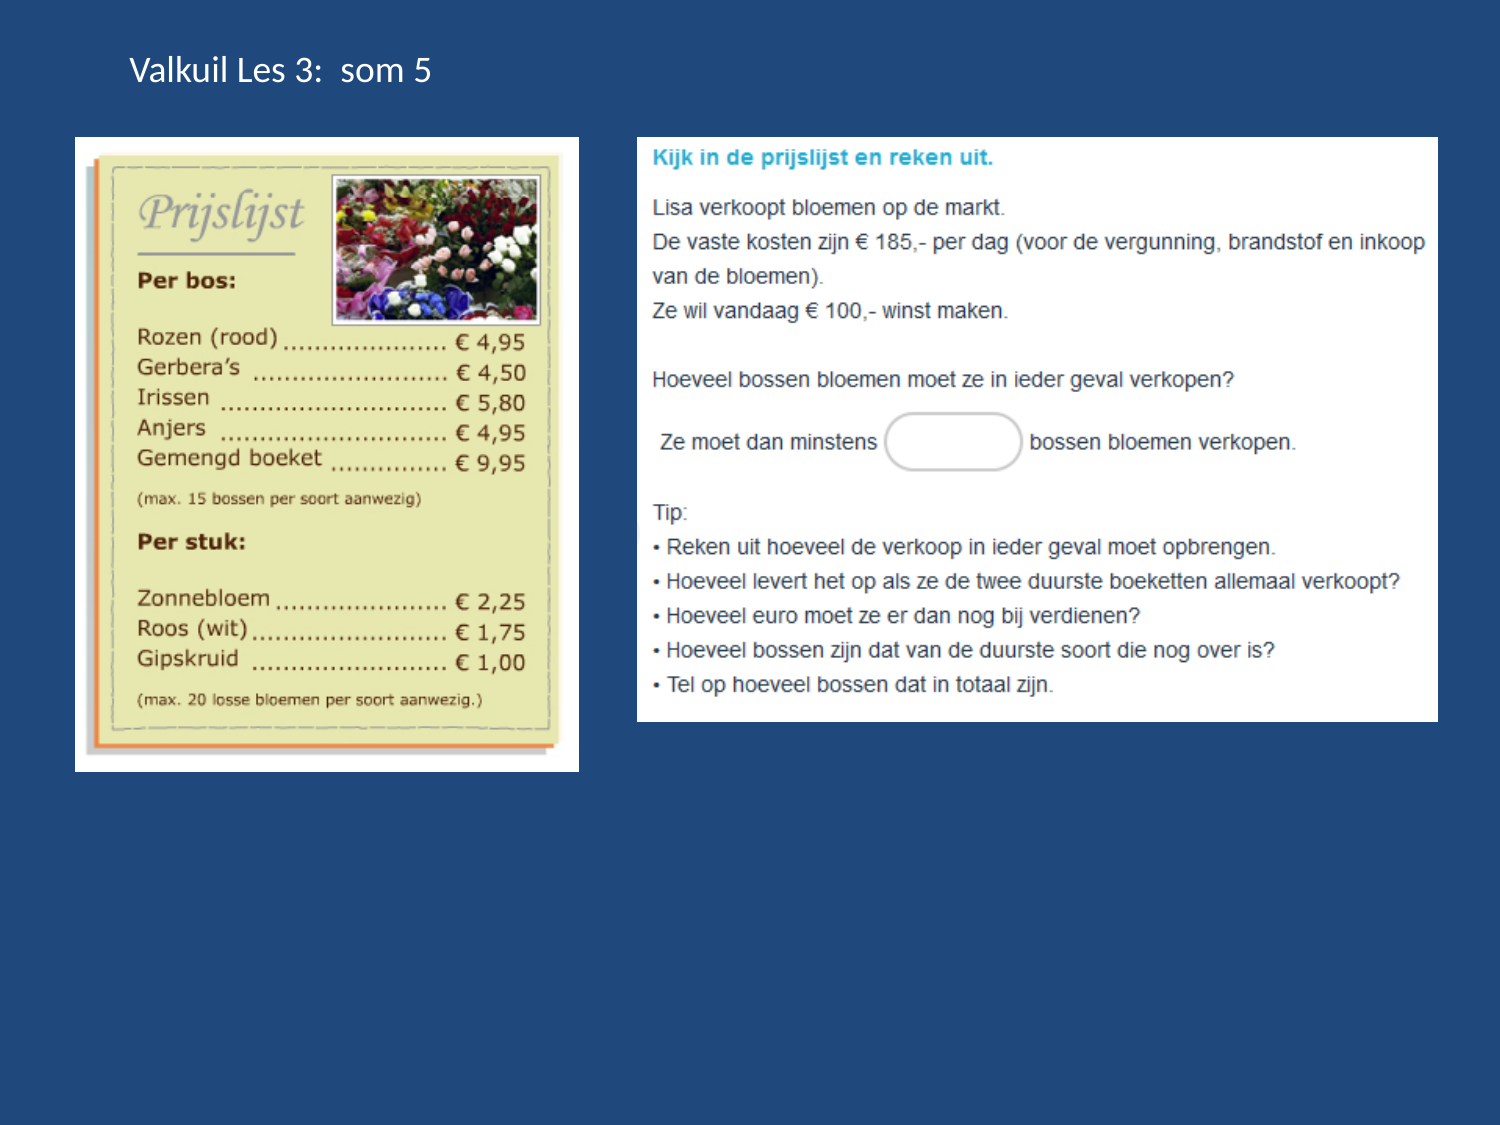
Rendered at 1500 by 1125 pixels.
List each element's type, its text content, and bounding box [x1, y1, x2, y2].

picture [637, 137, 1438, 723]
picture [74, 137, 579, 772]
text_box Valkuil Les 3: som 5 [114, 37, 457, 98]
